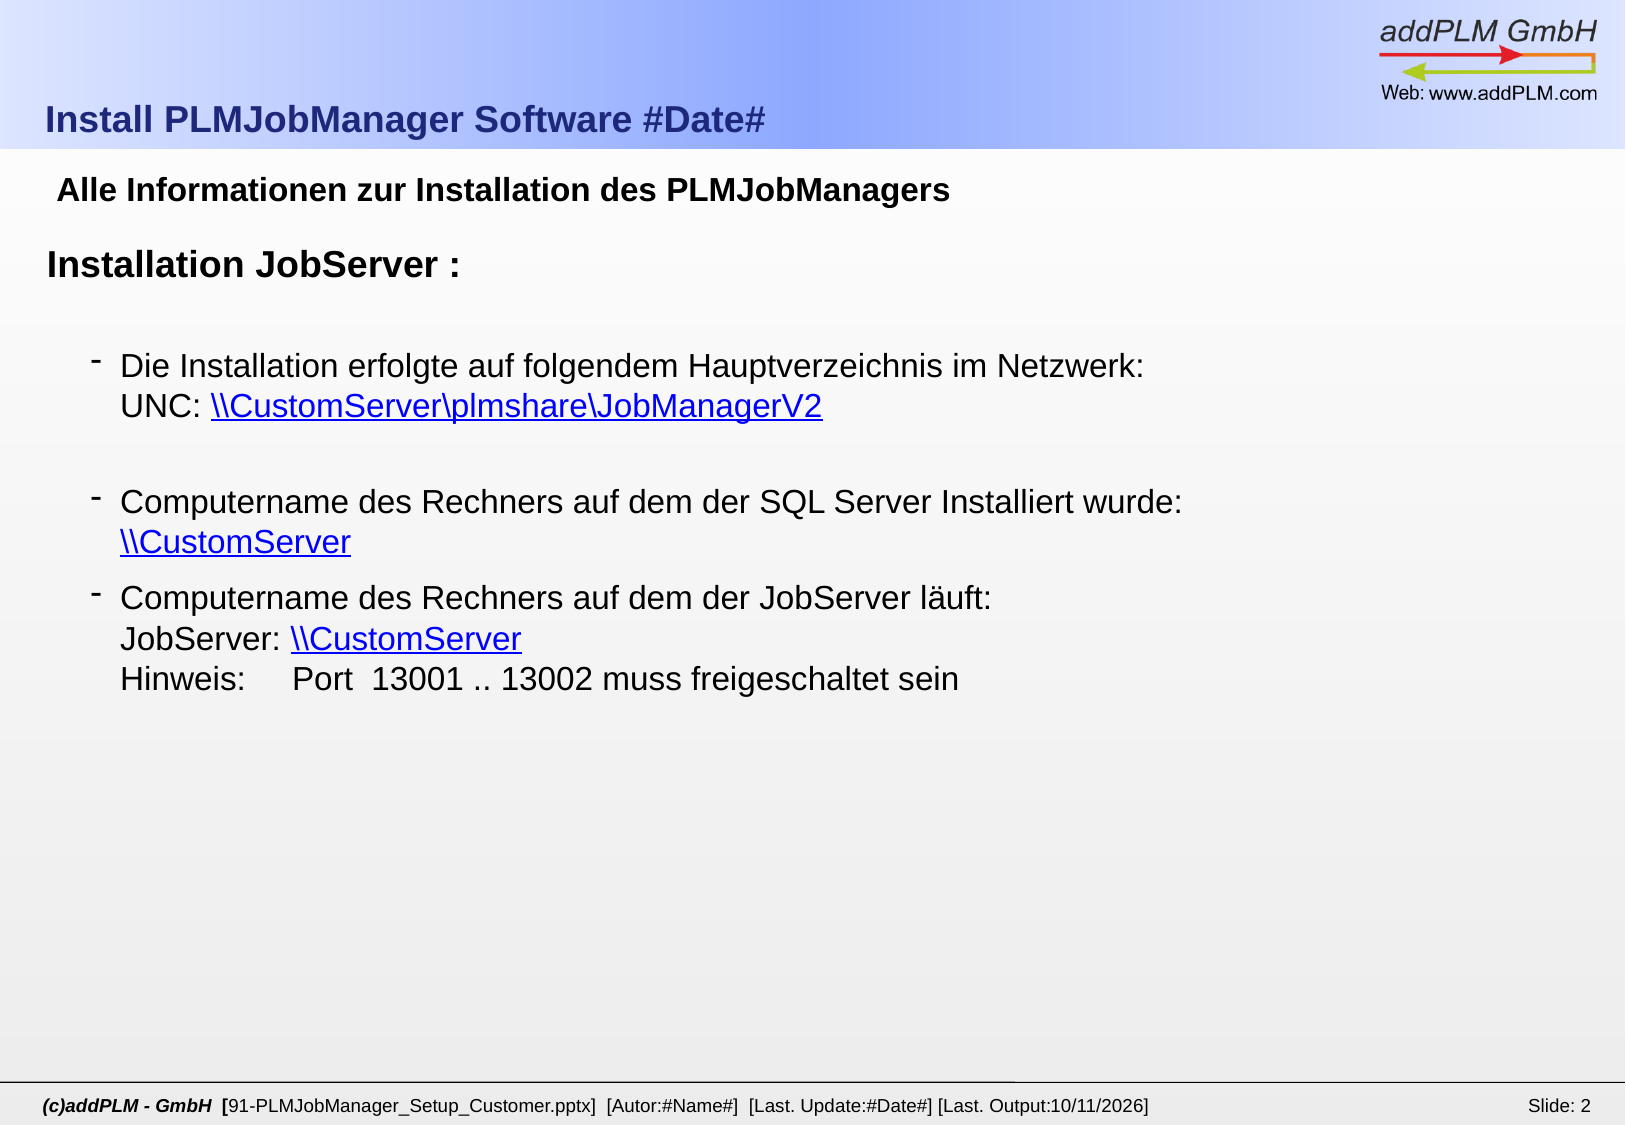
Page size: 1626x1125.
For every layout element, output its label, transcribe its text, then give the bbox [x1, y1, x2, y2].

list Alle Informationen zur Installation des PLMJobManagers [41, 160, 1417, 368]
picture [1379, 19, 1597, 100]
text_box Installation JobServer : Die Installation erfolgte auf folgendem Hauptverzeichnis im Netzwerk: UNC: \\CustomServer\plmshare\JobManagerV2 Computername des Rechners auf dem der SQL Server Installiert wurde: \\CustomServer Computername des Rechners auf dem der JobServer läuft: JobServer: \\CustomServer Hinweis: Port 13001 .. 13002 muss freigeschaltet sein [46, 239, 1600, 812]
title Install PLMJobManager Software #Date# [45, 67, 1586, 131]
